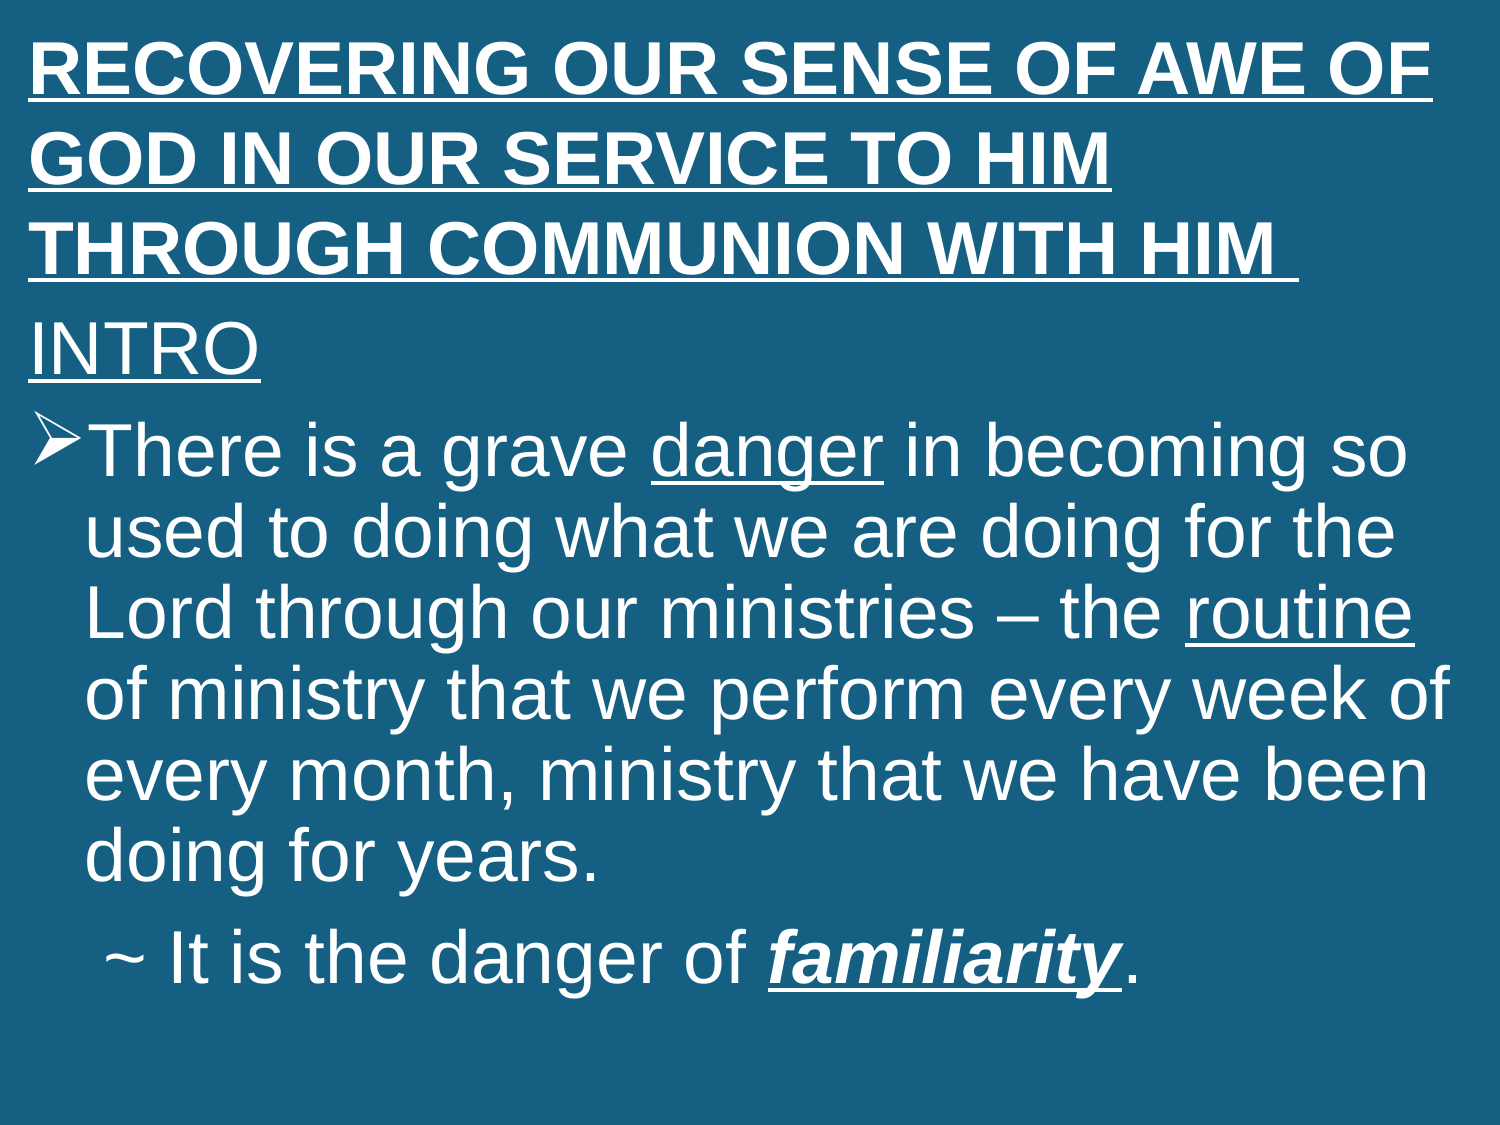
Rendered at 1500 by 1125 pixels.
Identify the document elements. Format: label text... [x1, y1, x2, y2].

subtitle RECOVERING OUR SENSE OF AWE OF GOD IN OUR SERVICE TO HIM THROUGH COMMUNION WITH HIM INTRO There is a grave danger in becoming so used to doing what we are doing for the Lord through our ministries – the routine of ministry that we perform every week of every month, ministry that we have been doing for years. ~ It is the danger of familiarity. [13, 11, 1490, 1111]
